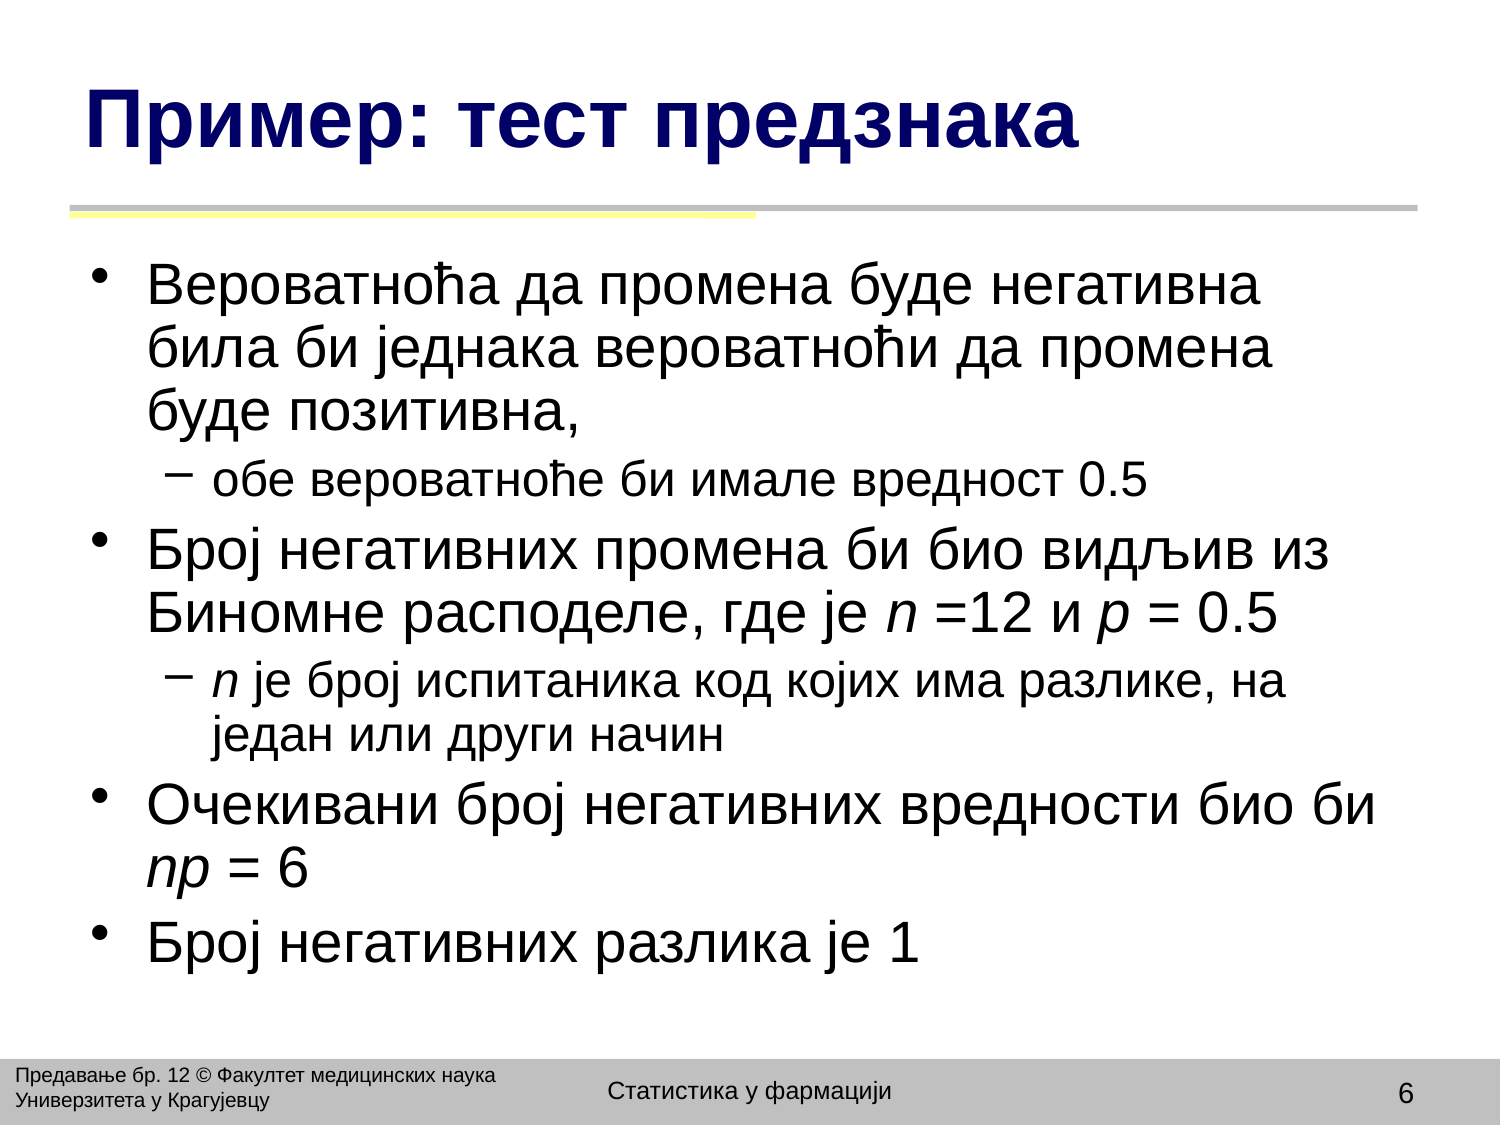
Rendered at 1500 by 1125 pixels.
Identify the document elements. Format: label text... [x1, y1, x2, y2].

list Вероватноћа да промена буде негативна била би једнака вероватноћи да промена буде позитивна, обе вероватноће би имале вредност 0.5 Број негативних промена би био видљив из Биномне расподеле, где је n =12 и p = 0.5 n је број испитаника код којих има разлике, на један или други начин Очекивани број негативних вредности био би np = 6 Број негативних разлика је 1 [74, 246, 1426, 1023]
title Пример: тест предзнака [69, 19, 1426, 208]
slide_number Предавање бр. 12 © Факултет медицинских наука Универзитета у Крагујевцу [0, 1053, 621, 1108]
slide_number 6 [1079, 1066, 1430, 1125]
footer Статистика у фармацији [512, 1066, 988, 1125]
